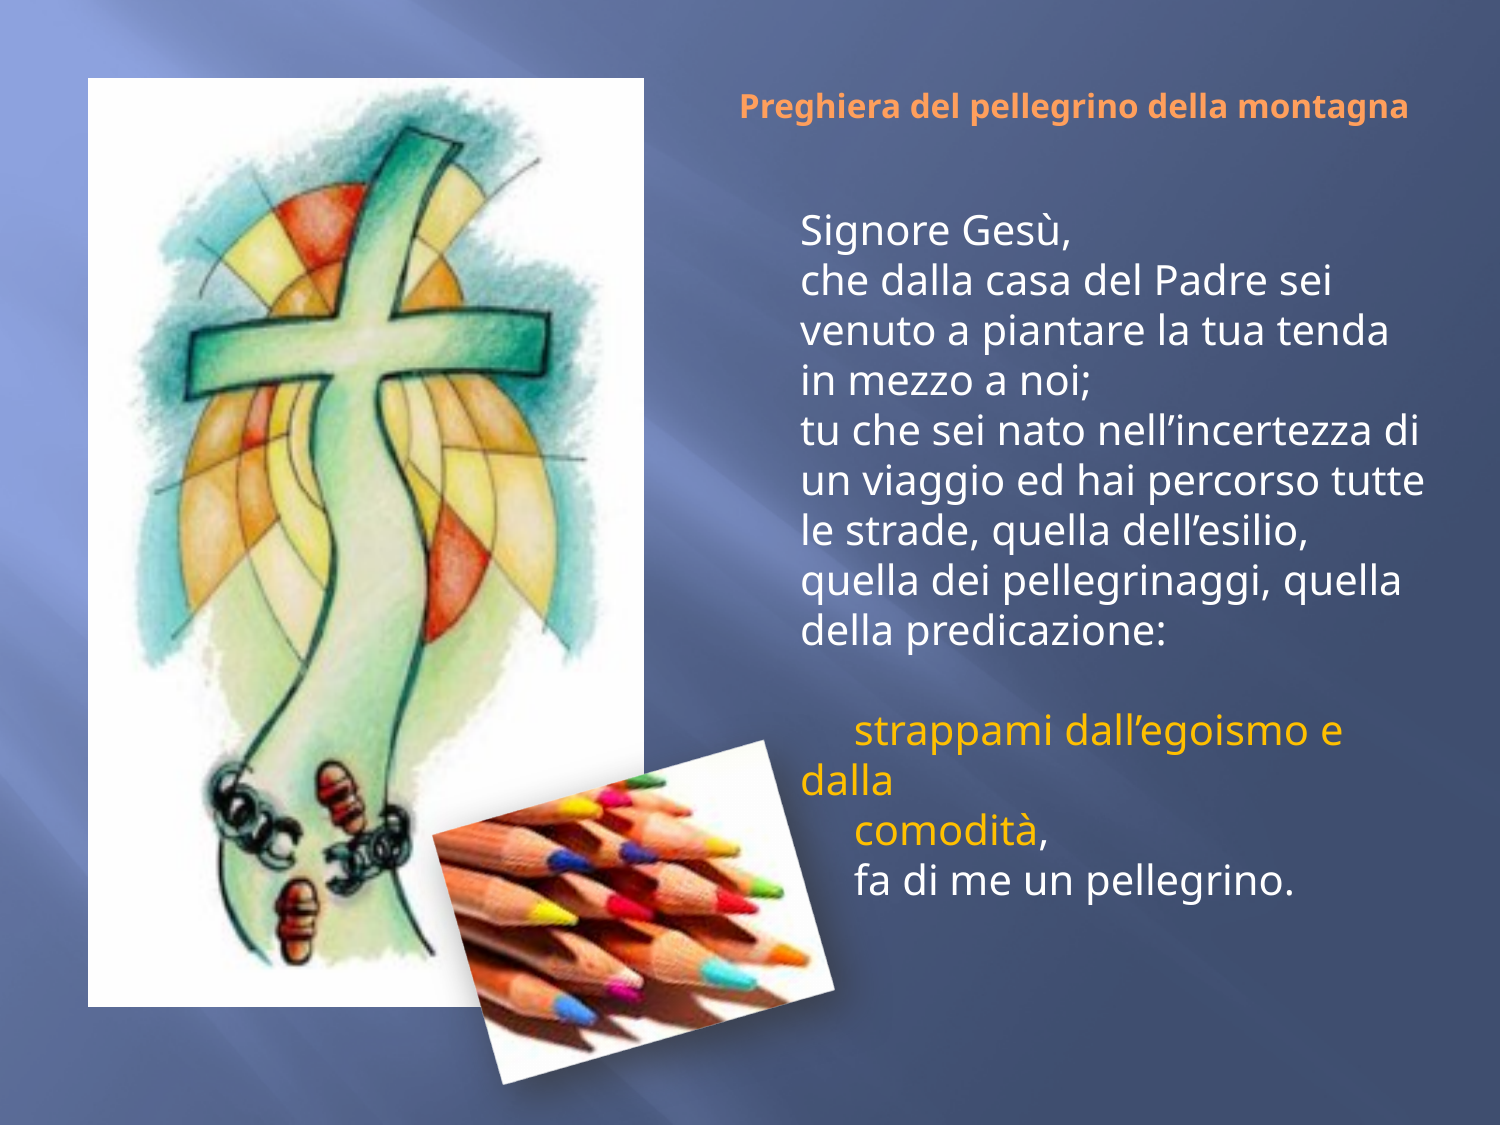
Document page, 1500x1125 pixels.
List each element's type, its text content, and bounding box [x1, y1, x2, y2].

picture [88, 77, 834, 1084]
text_box Preghiera del pellegrino della montagna [724, 78, 1426, 133]
text_box Signore Gesù, che dalla casa del Padre sei venuto a piantare la tua tenda in mezzo a noi; tu che sei nato nell’incertezza di un viaggio ed hai percorso tutte le strade, quella dell’esilio, quella dei pellegrinaggi, quella della predicazione: strappami dall’egoismo e dalla comodità, fa di me un pellegrino. [785, 196, 1447, 912]
